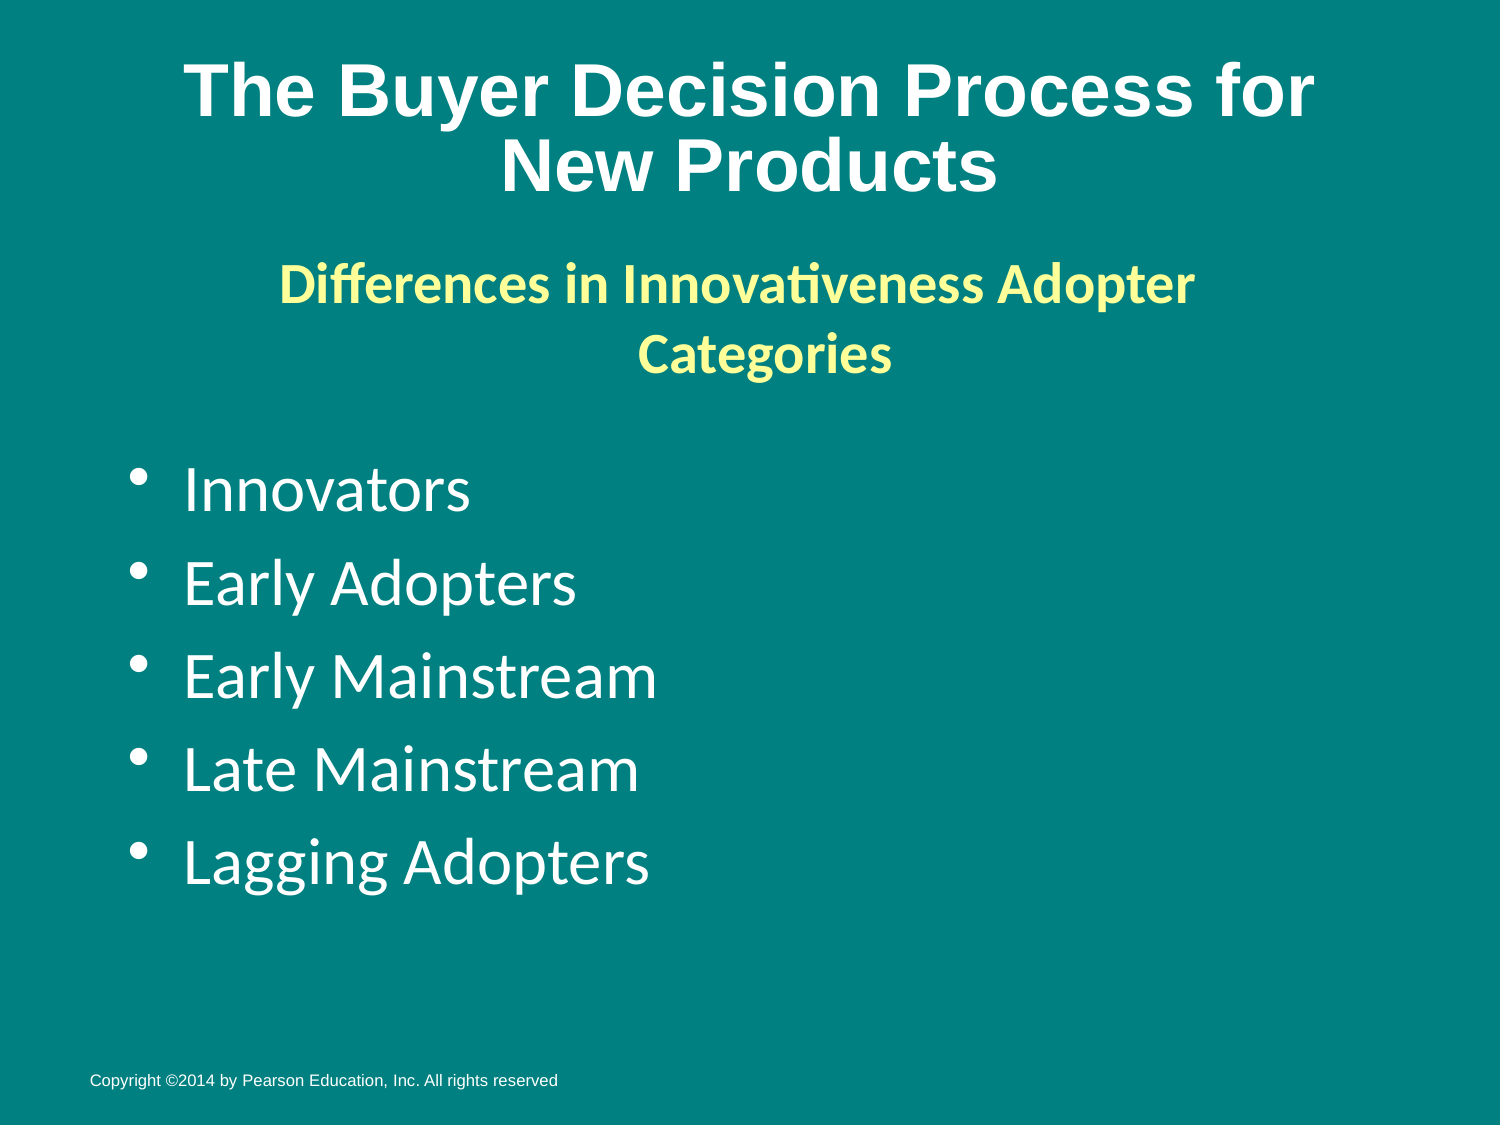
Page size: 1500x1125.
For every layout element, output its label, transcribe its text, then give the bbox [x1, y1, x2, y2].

text_box Copyright ©2014 by Pearson Education, Inc. All rights reserved [74, 1062, 825, 1098]
list Innovators Early Adopters Early Mainstream Late Mainstream Lagging Adopters [112, 437, 1388, 1001]
list Differences in Innovativeness Adopter Categories [149, 237, 1326, 401]
title The Buyer Decision Process for New Products [112, 37, 1388, 226]
